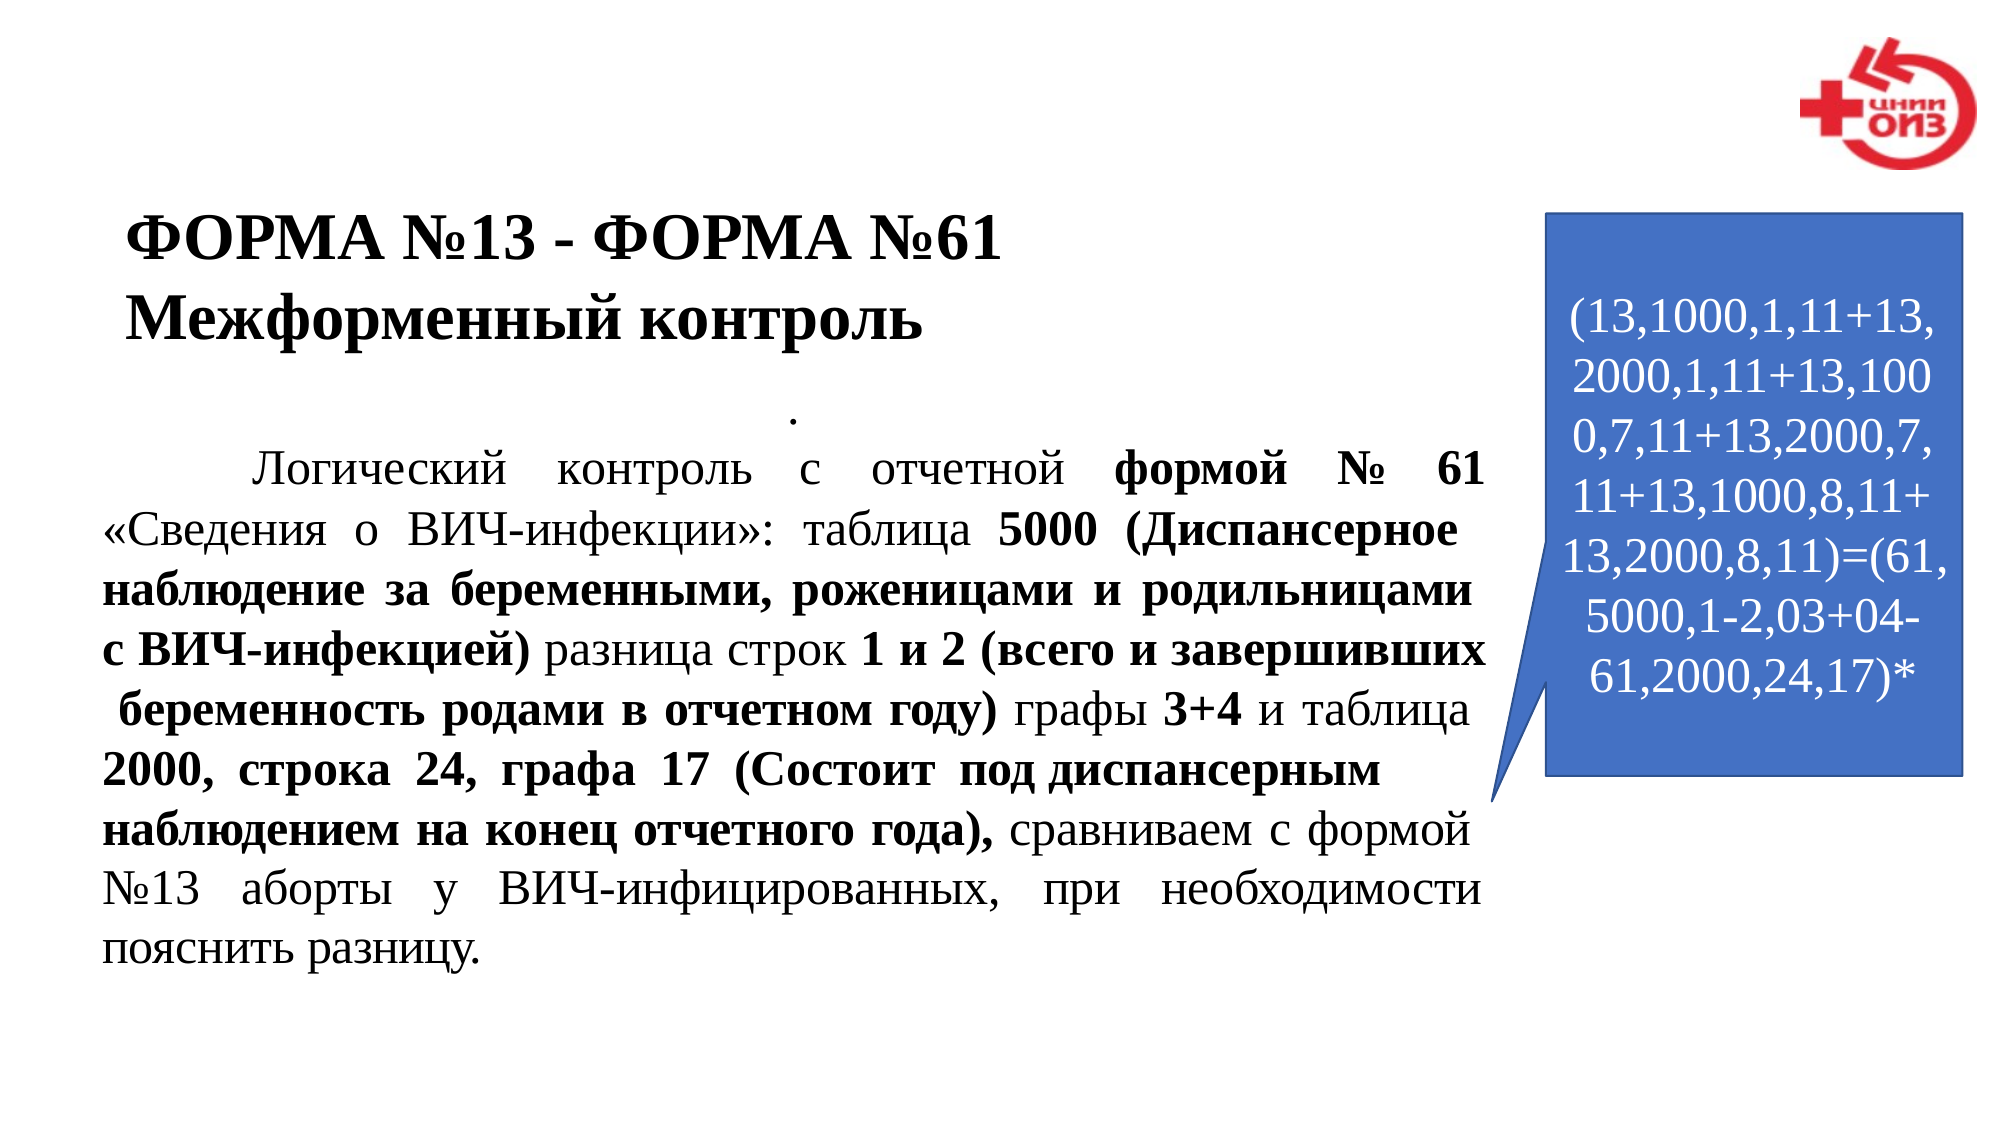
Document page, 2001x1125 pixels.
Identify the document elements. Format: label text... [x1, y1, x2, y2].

text_box «Сведения о ВИЧ-инфекции»: таблица 5000 (Диспансерное наблюдение за беременными, роженицами и родильницами с ВИЧ-инфекцией) разница строк 1 и 2 (всего и завершивших беременность родами в отчетном году) графы 3+4 и таблица 2000, строка 24, графа 17 (Состоит под диспансерным [100, 492, 1485, 792]
title ФОРМА №13 - ФОРМА №61 Межформенный контроль [123, 190, 1005, 381]
text_box . [785, 381, 802, 432]
picture [1800, 37, 1977, 170]
text_box наблюдением на конец отчетного года), сравниваем с формой №13 аборты у ВИЧ-инфицированных, при необходимости пояснить разницу. [100, 792, 1488, 974]
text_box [1490, 212, 1964, 803]
text_box Логический контроль с отчетной формой № 61 [250, 432, 1485, 492]
